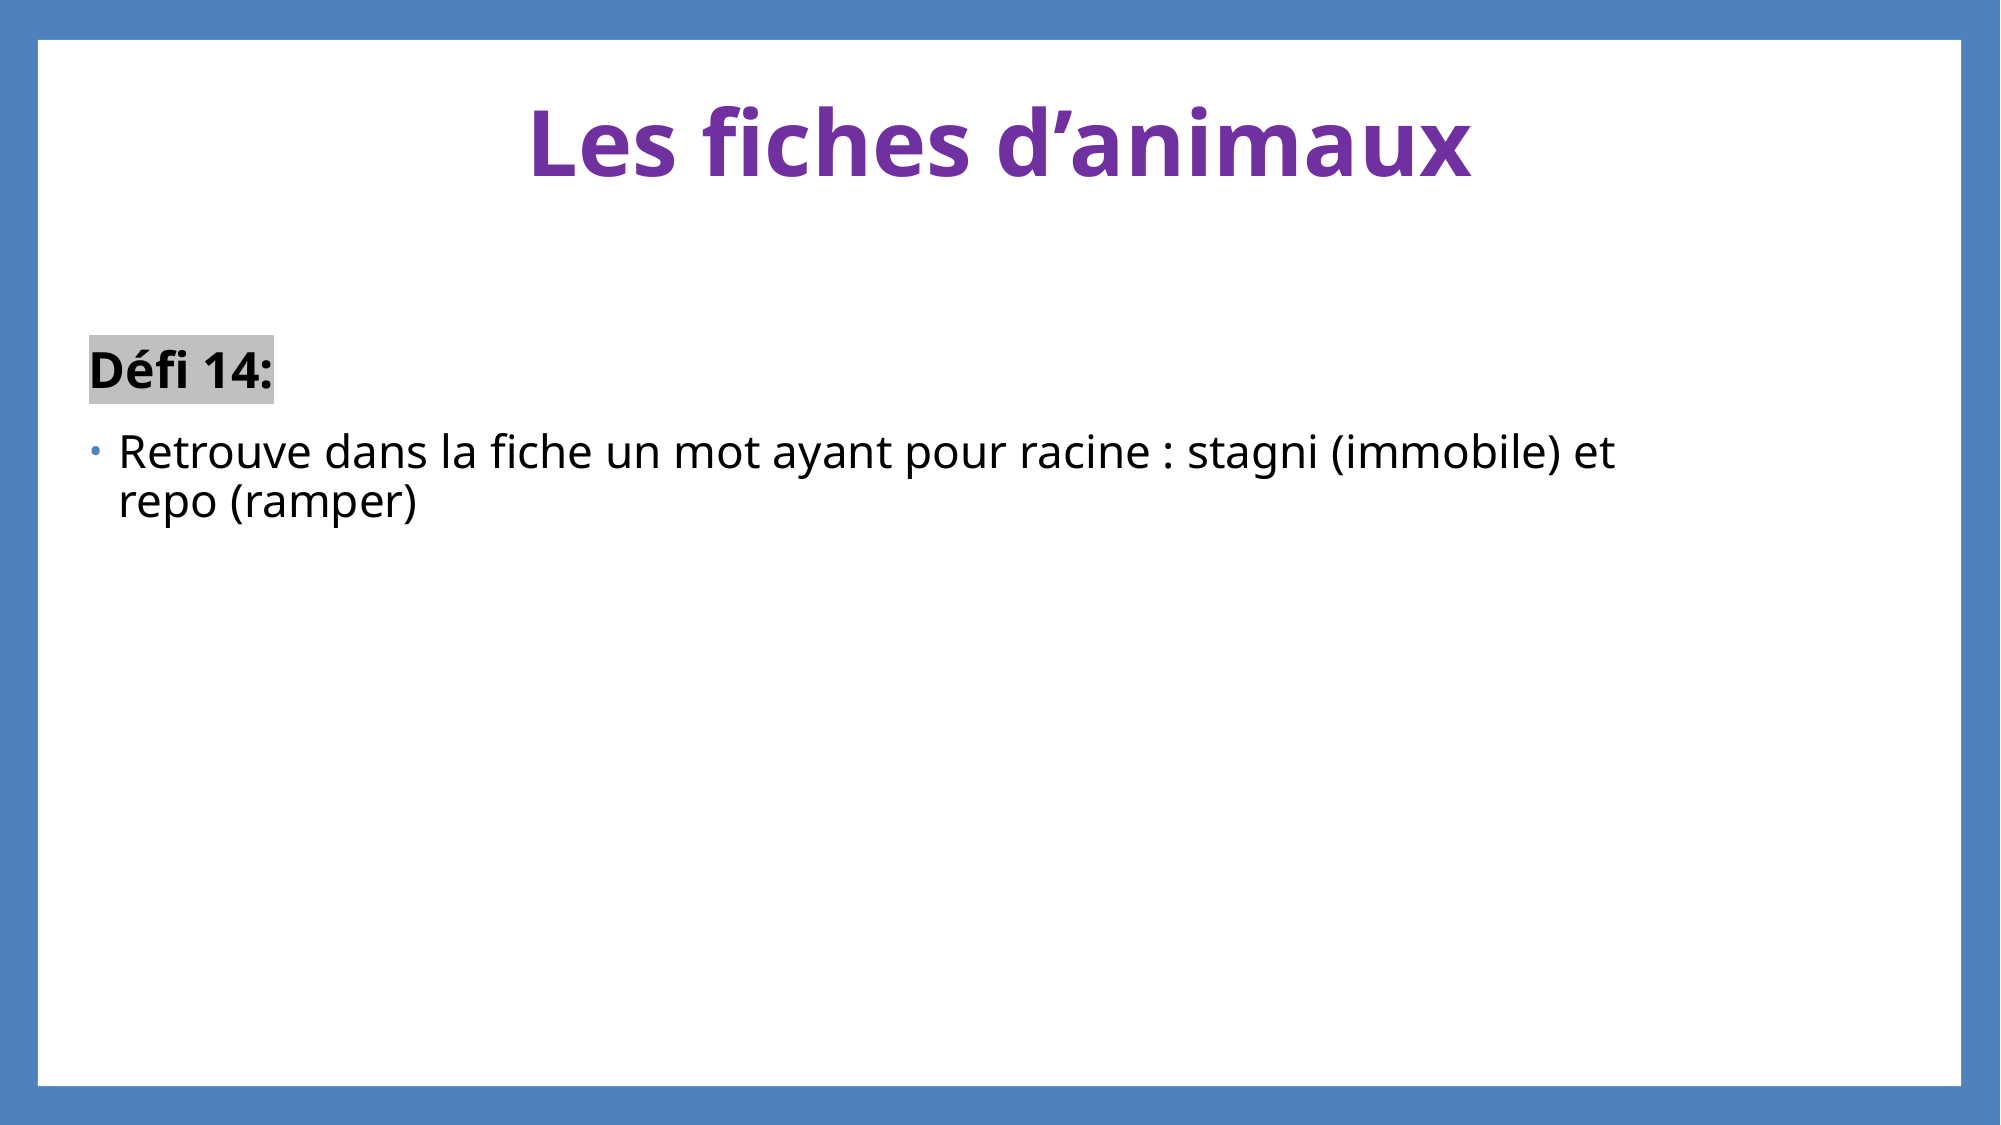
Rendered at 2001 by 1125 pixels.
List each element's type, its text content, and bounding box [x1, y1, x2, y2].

title Les fiches d’animaux [212, 47, 1788, 248]
list Défi 14: Retrouve dans la fiche un mot ayant pour racine : stagni (immobile) et repo (ramper) [66, 338, 1727, 989]
